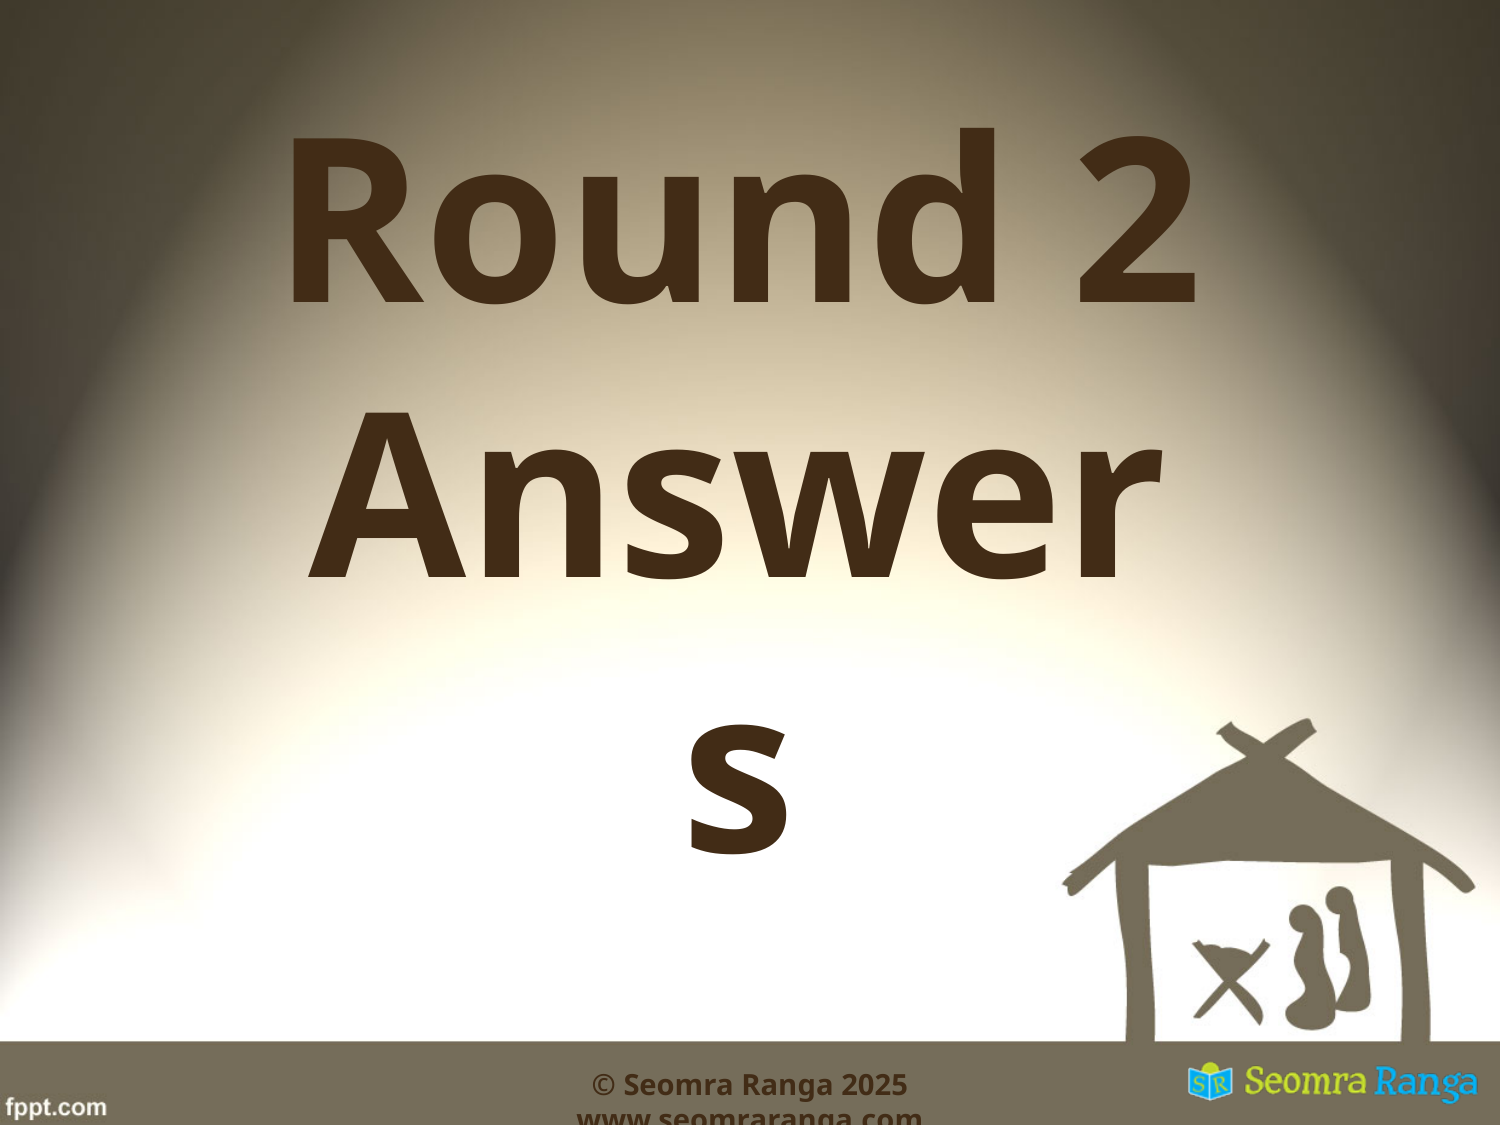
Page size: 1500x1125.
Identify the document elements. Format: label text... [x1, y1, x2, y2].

picture [0, 0, 1500, 1125]
text_box © Seomra Ranga 2025 www.seomraranga.com [401, 1058, 1099, 1125]
title Round 2 Answers [253, 184, 1223, 787]
